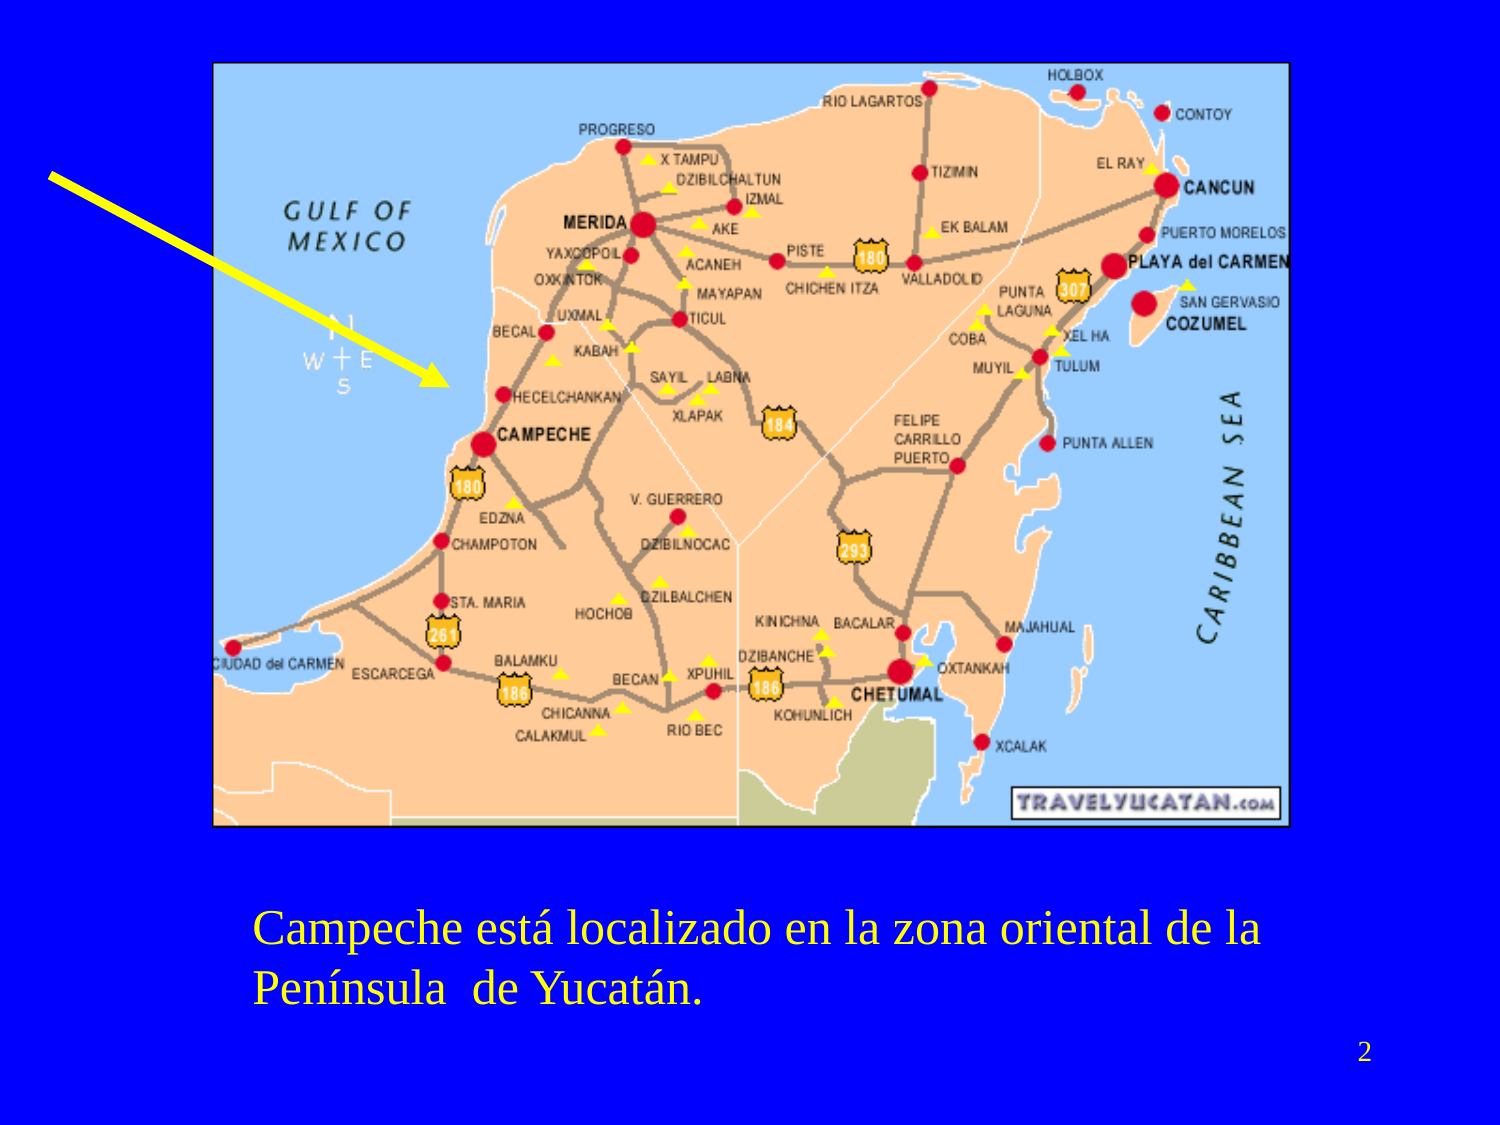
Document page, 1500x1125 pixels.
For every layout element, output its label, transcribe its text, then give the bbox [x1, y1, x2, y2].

picture [212, 62, 1291, 828]
text_box Campeche está localizado en la zona oriental de la Península de Yucatán. [237, 887, 1288, 1023]
slide_number 2 [1074, 1024, 1388, 1101]
